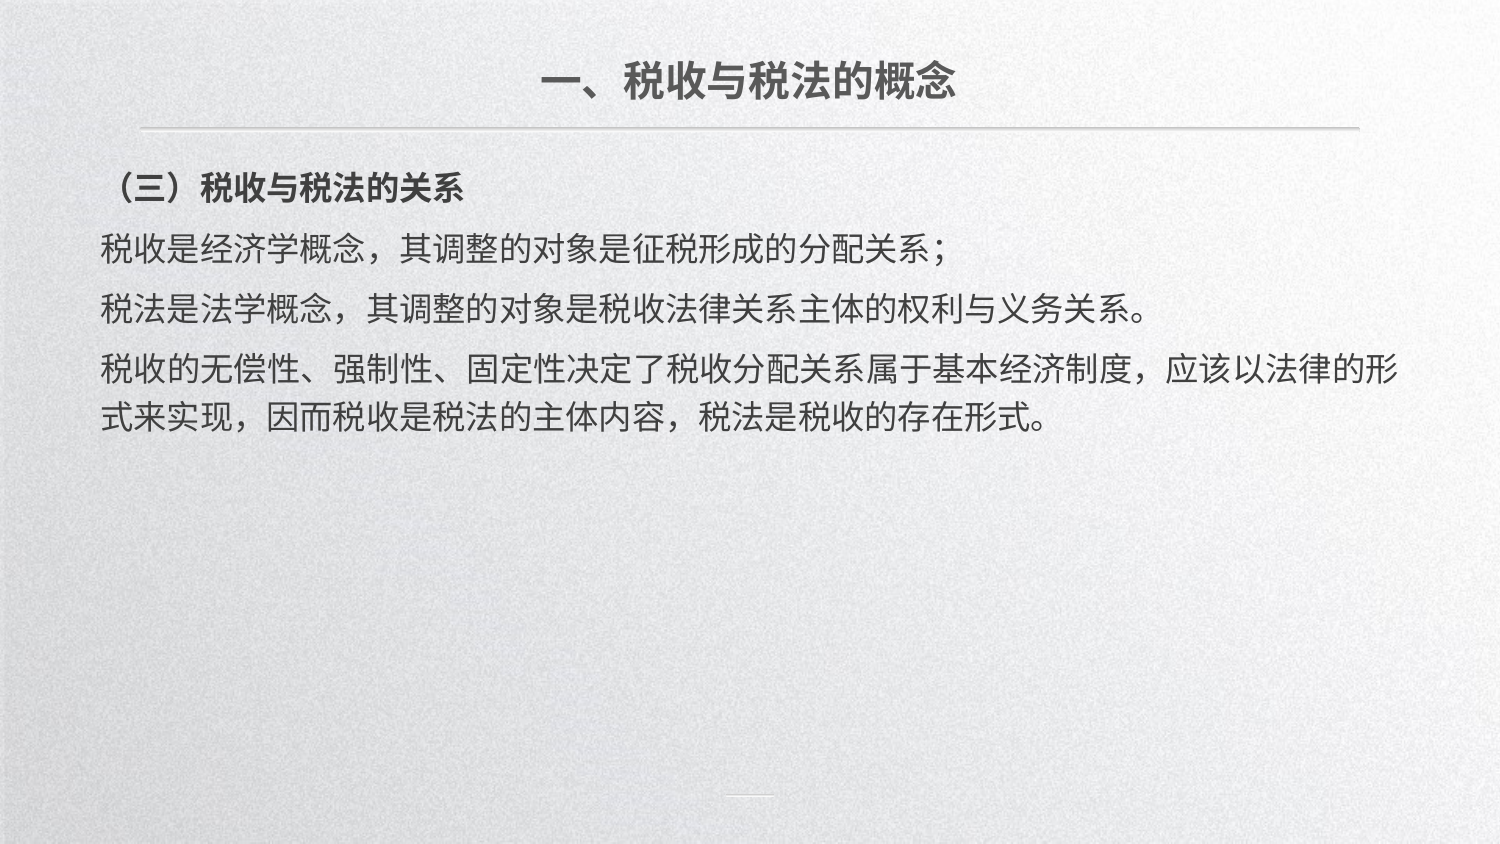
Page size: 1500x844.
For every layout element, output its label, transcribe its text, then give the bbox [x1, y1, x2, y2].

picture [0, 0, 1500, 844]
text_box （三）税收与税法的关系 税收是经济学概念，其调整的对象是征税形成的分配关系； 税法是法学概念，其调整的对象是税收法律关系主体的权利与义务关系。 税收的无偿性、强制性、固定性决定了税收分配关系属于基本经济制度，应该以法律的形式来实现，因而税收是税法的主体内容，税法是税收的存在形式。 [100, 159, 1400, 437]
text_box 一、税收与税法的概念 [459, 49, 1038, 111]
